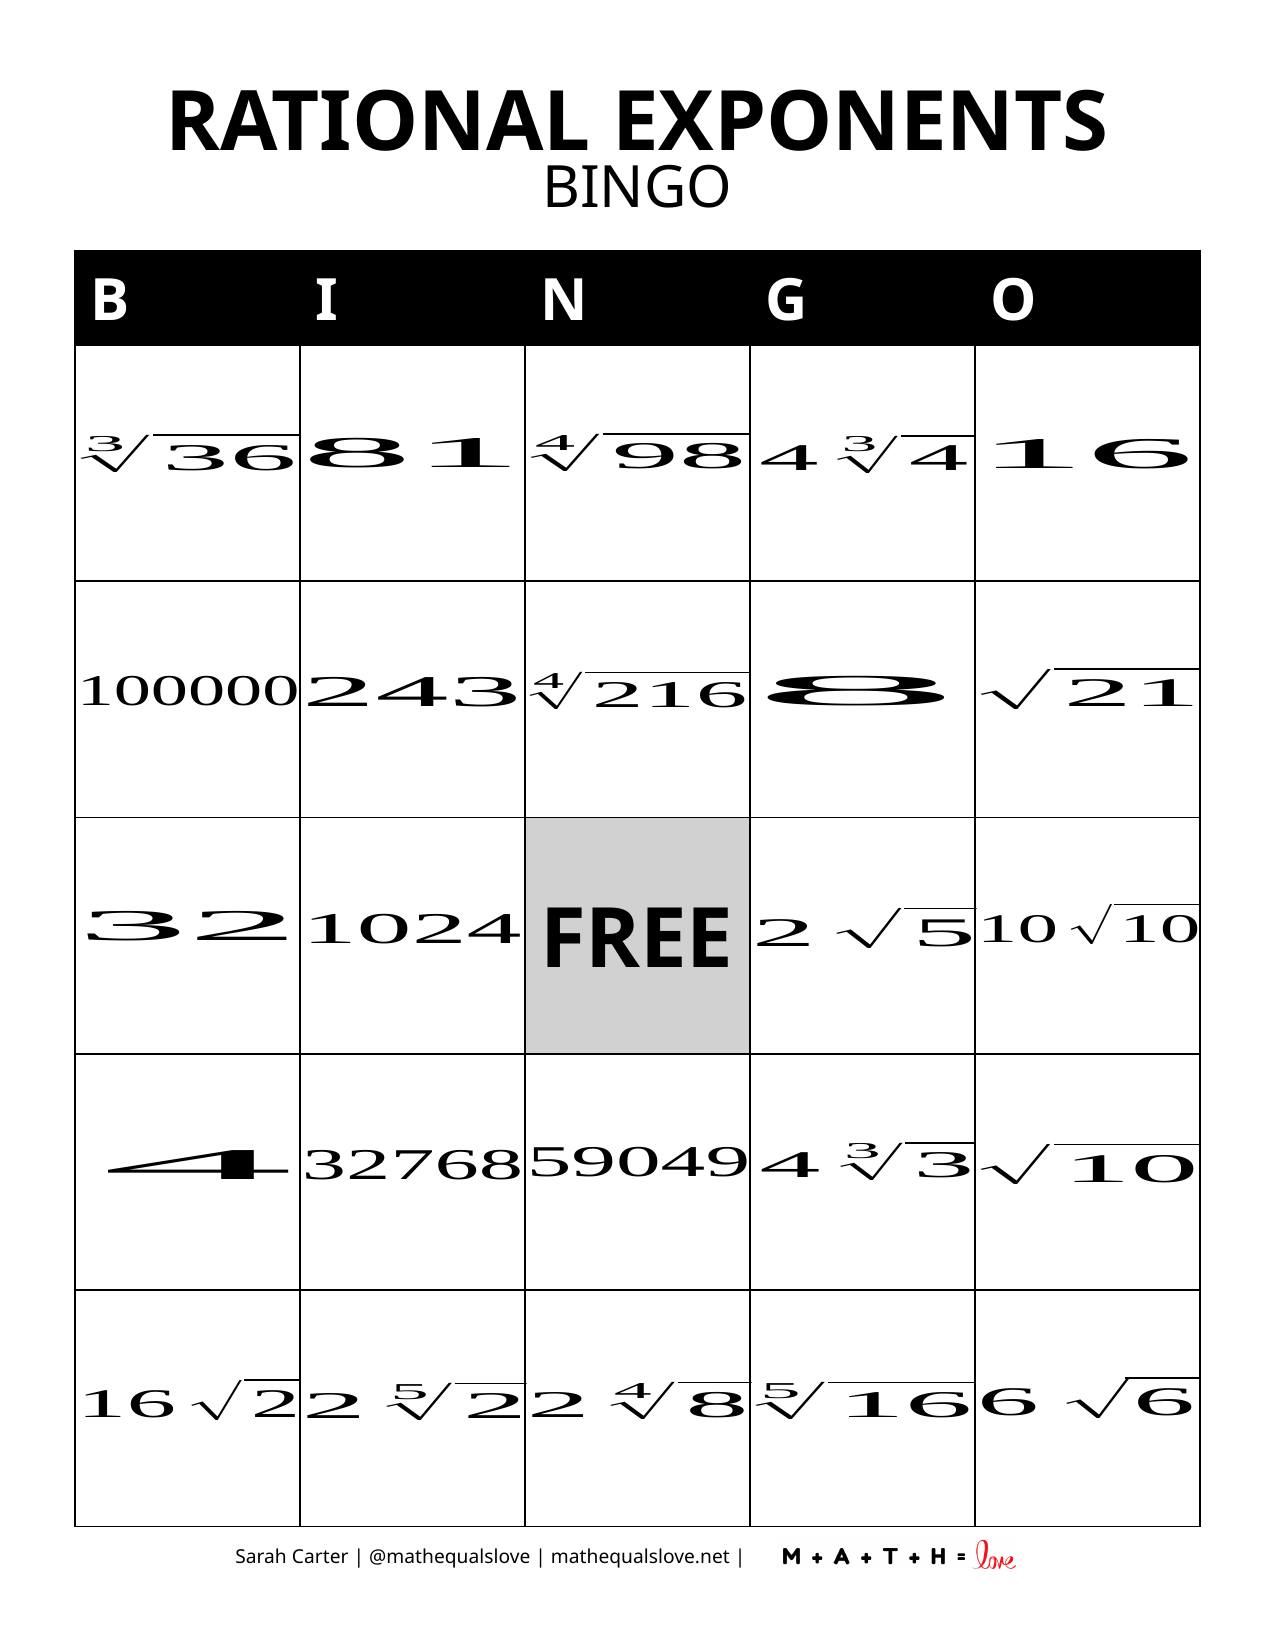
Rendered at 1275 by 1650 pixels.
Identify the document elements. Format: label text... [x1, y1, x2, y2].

table_cell [526, 1055, 749, 1289]
table_cell [751, 346, 974, 580]
table_cell [751, 1291, 974, 1526]
text_box RATIONAL EXPONENTS [74, 59, 1200, 175]
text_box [220, 1535, 1055, 1576]
table_cell [976, 346, 1199, 580]
table_cell [976, 1291, 1199, 1526]
table_cell [976, 582, 1199, 817]
table_cell [751, 818, 974, 1053]
table_cell [76, 346, 299, 580]
table_cell [76, 1291, 299, 1526]
table_cell [976, 1055, 1199, 1289]
table_cell [301, 582, 524, 817]
table_cell [76, 1055, 299, 1289]
text_box BINGO [74, 175, 1200, 226]
table_cell [76, 582, 299, 817]
table_header G [751, 251, 974, 344]
table_cell [301, 818, 524, 1053]
table_cell [526, 582, 749, 817]
table_cell [751, 582, 974, 817]
table_cell [526, 346, 749, 580]
table_cell [751, 1055, 974, 1289]
table_cell [76, 818, 299, 1053]
table_cell [976, 818, 1199, 1053]
table_header N [526, 251, 749, 344]
table_header I [301, 251, 524, 344]
table_header O [976, 251, 1199, 344]
table_cell [526, 1291, 749, 1526]
table_cell [301, 1055, 524, 1289]
table_header B [76, 251, 299, 344]
table_cell [301, 346, 524, 580]
table_cell [301, 1291, 524, 1526]
table_cell FREE [526, 818, 749, 1053]
